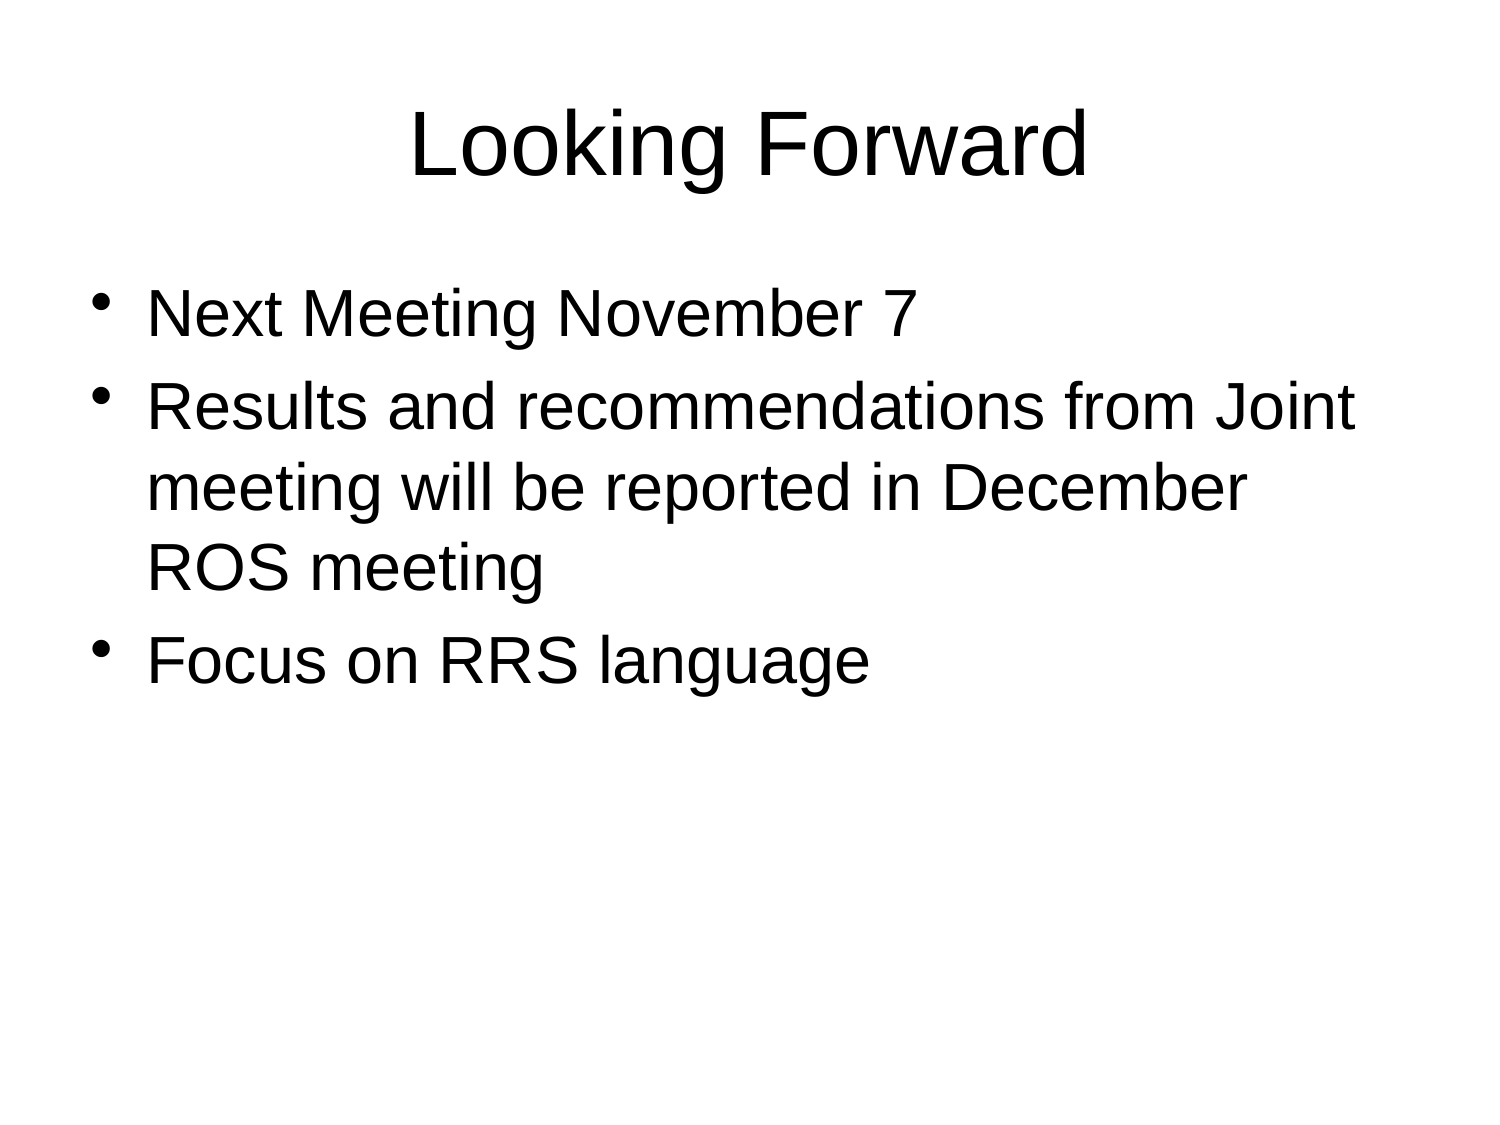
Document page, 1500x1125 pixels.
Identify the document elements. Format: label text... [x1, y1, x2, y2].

list Next Meeting November 7 Results and recommendations from Joint meeting will be reported in December ROS meeting Focus on RRS language [74, 262, 1426, 1006]
title Looking Forward [74, 44, 1426, 233]
